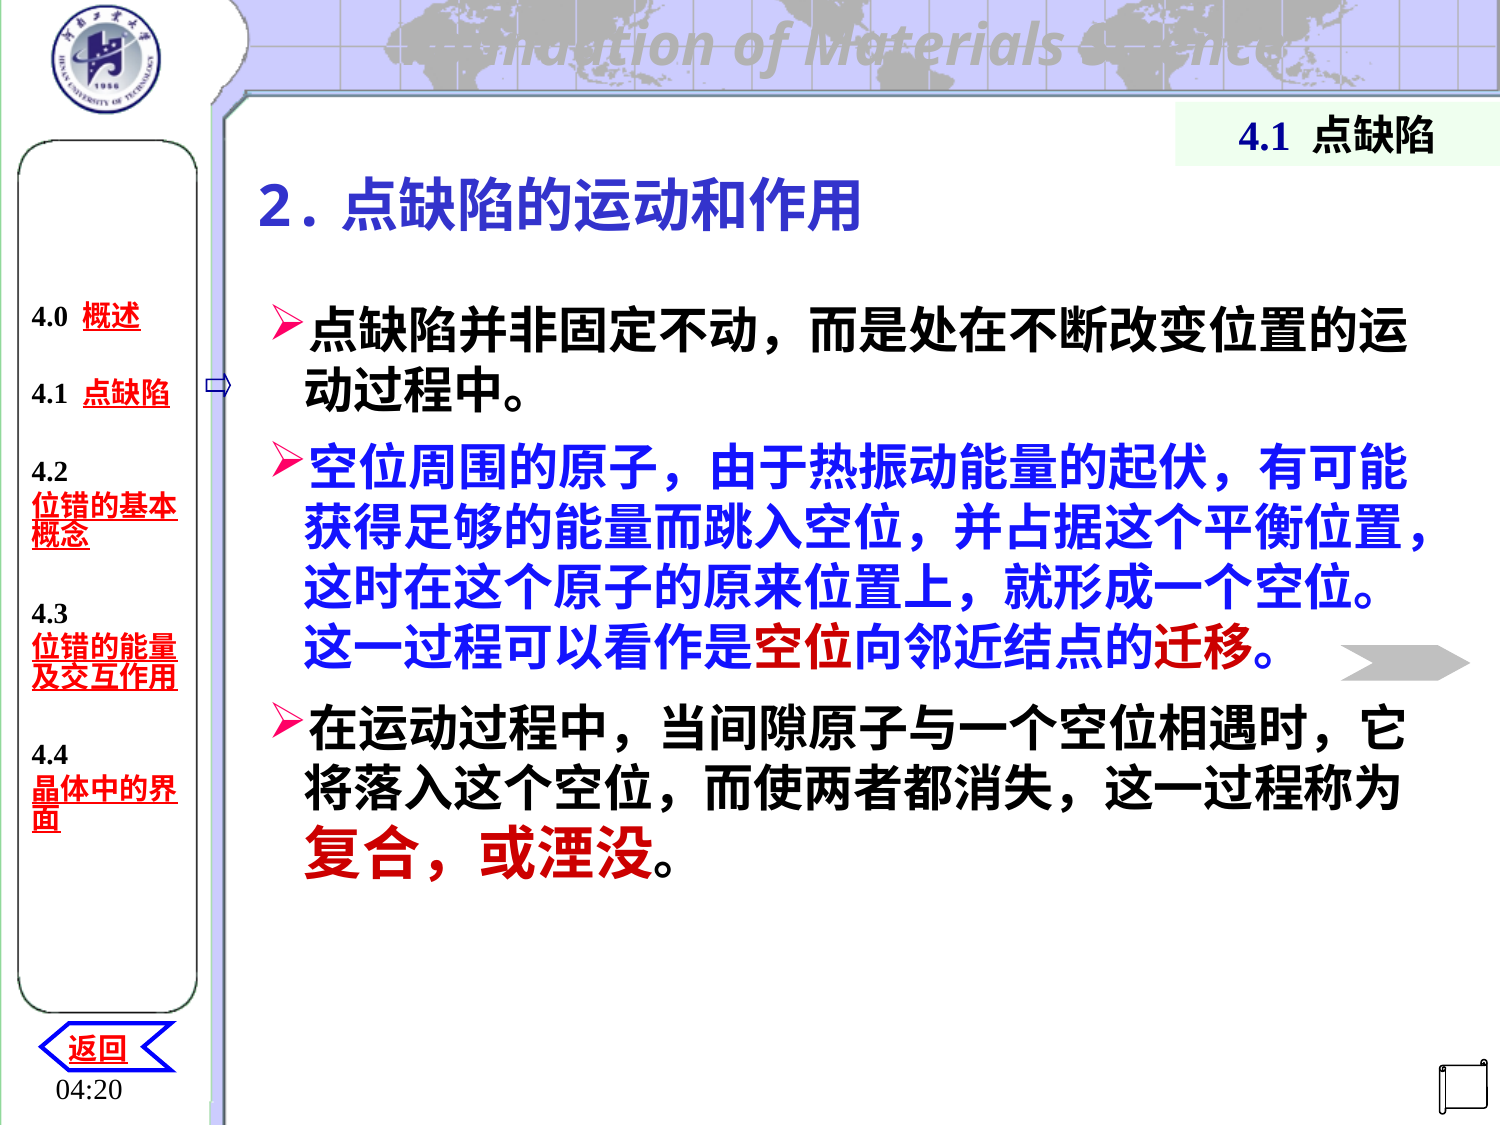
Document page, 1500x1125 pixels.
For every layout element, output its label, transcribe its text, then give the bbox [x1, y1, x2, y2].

text_box [206, 373, 231, 397]
text_box [1439, 1059, 1488, 1114]
text_box 4.1 点缺陷 [1175, 101, 1500, 166]
footer 机电工程学院 [1021, 1058, 1497, 1125]
text_box 2.点缺陷的运动和作用 [242, 160, 927, 246]
picture [0, 0, 1500, 1125]
text_box [1340, 645, 1471, 681]
text_box 点缺陷并非固定不动，而是处在不断改变位置的运动过程中。 空位周围的原子，由于热振动能量的起伏，有可能获得足够的能量而跳入空位，并占据这个平衡位置，这时在这个原子的原来位置上，就形成一个空位。这一过程可以看作是空位向邻近结点的迁移。 在运动过程中，当间隙原子与一个空位相遇时，它将落入这个空位，而使两者都消失，这一过程称为复合，或湮没。 [253, 290, 1424, 894]
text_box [40, 1022, 172, 1074]
text_box 4.0 概述 4.1 点缺陷 4.2 位错的基本概念 4.3 位错的能量及交互作用 4.4晶体中的界面 [16, 219, 195, 797]
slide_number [40, 1062, 204, 1125]
